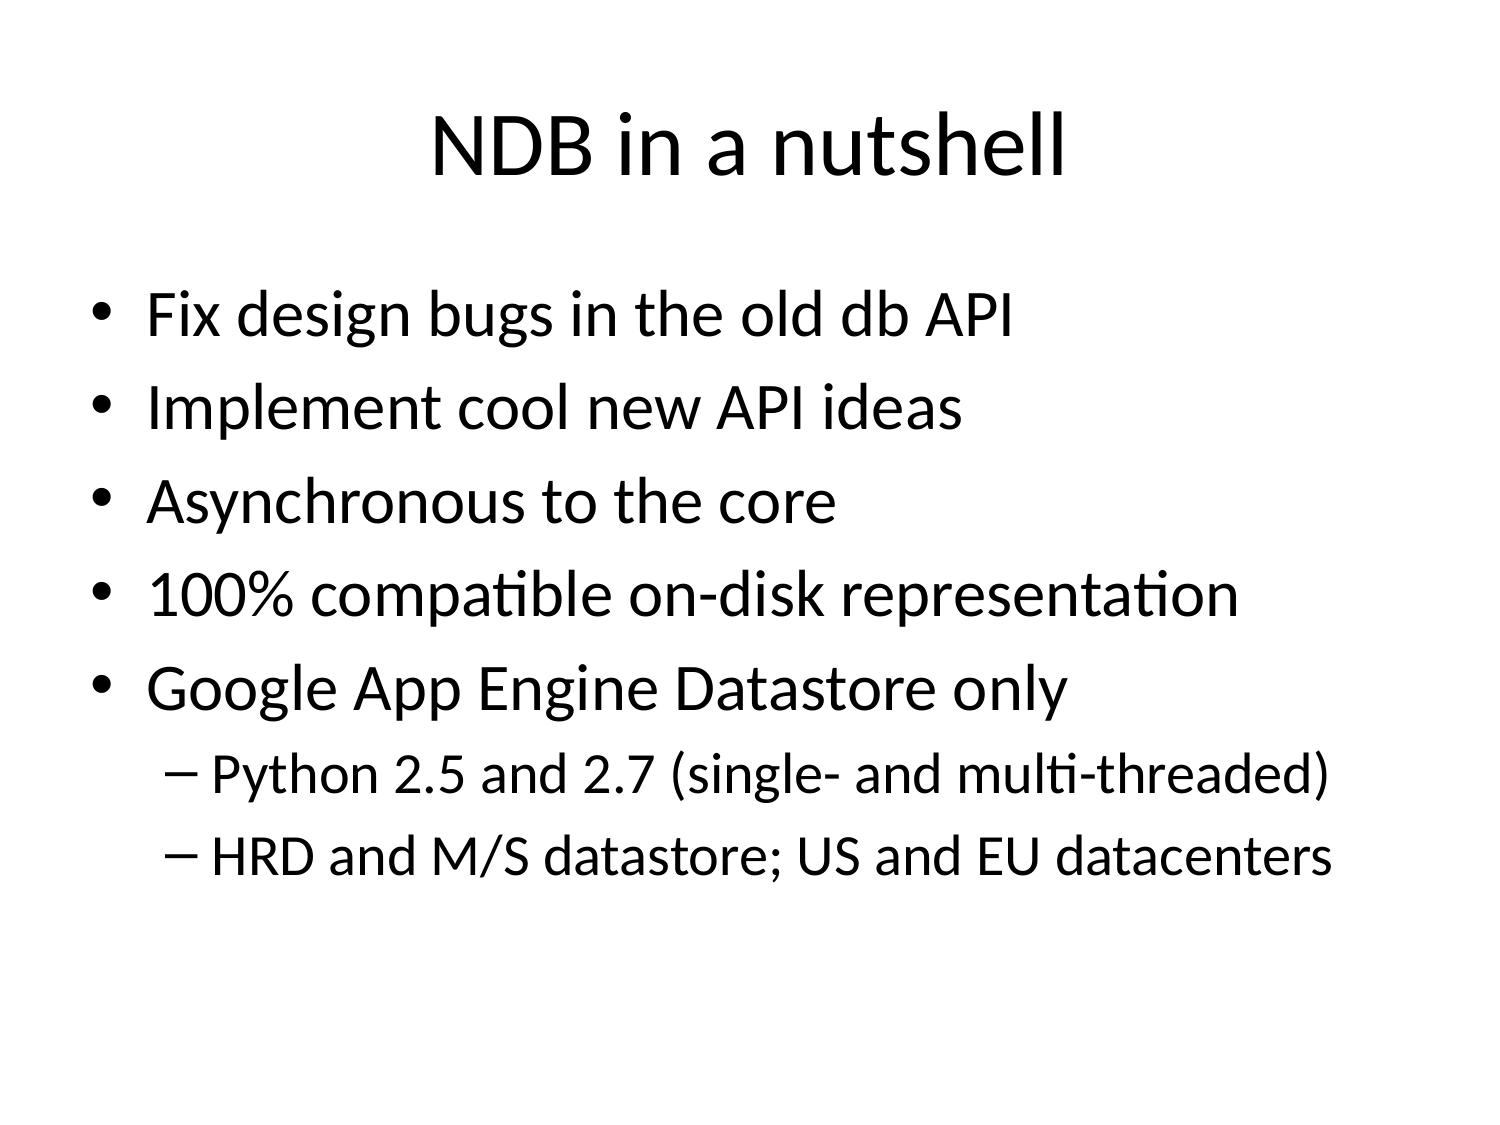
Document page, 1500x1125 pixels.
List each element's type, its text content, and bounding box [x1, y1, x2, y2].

list Fix design bugs in the old db API Implement cool new API ideas Asynchronous to the core 100% compatible on-disk representation Google App Engine Datastore only Python 2.5 and 2.7 (single- and multi-threaded) HRD and M/S datastore; US and EU datacenters [75, 262, 1425, 1005]
title NDB in a nutshell [75, 45, 1425, 233]
